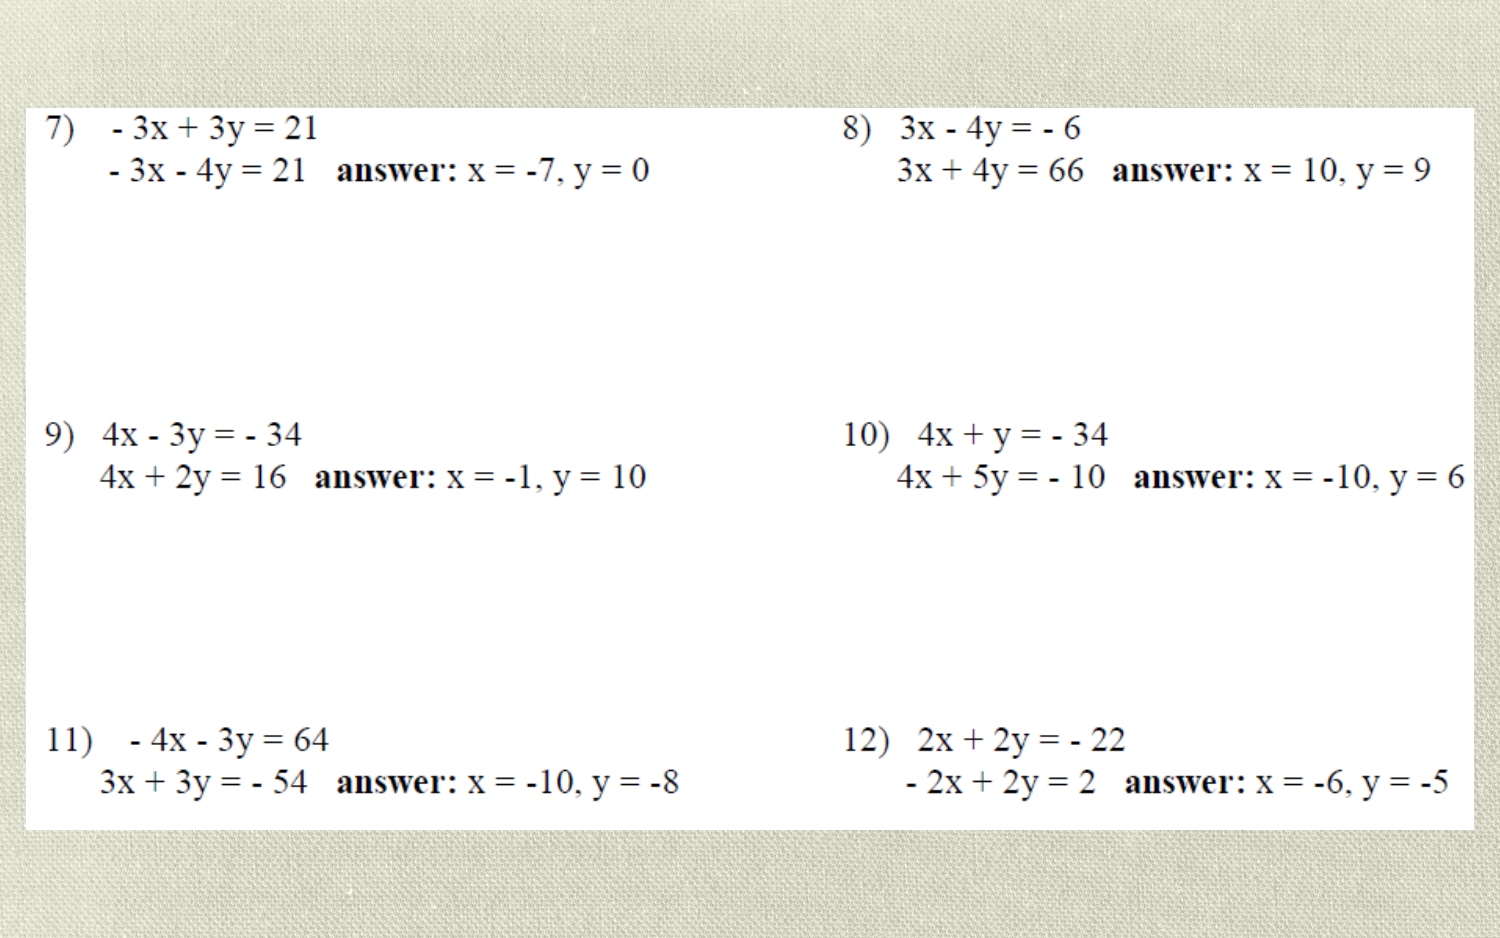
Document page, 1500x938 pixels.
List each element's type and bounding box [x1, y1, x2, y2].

picture [25, 108, 1475, 830]
